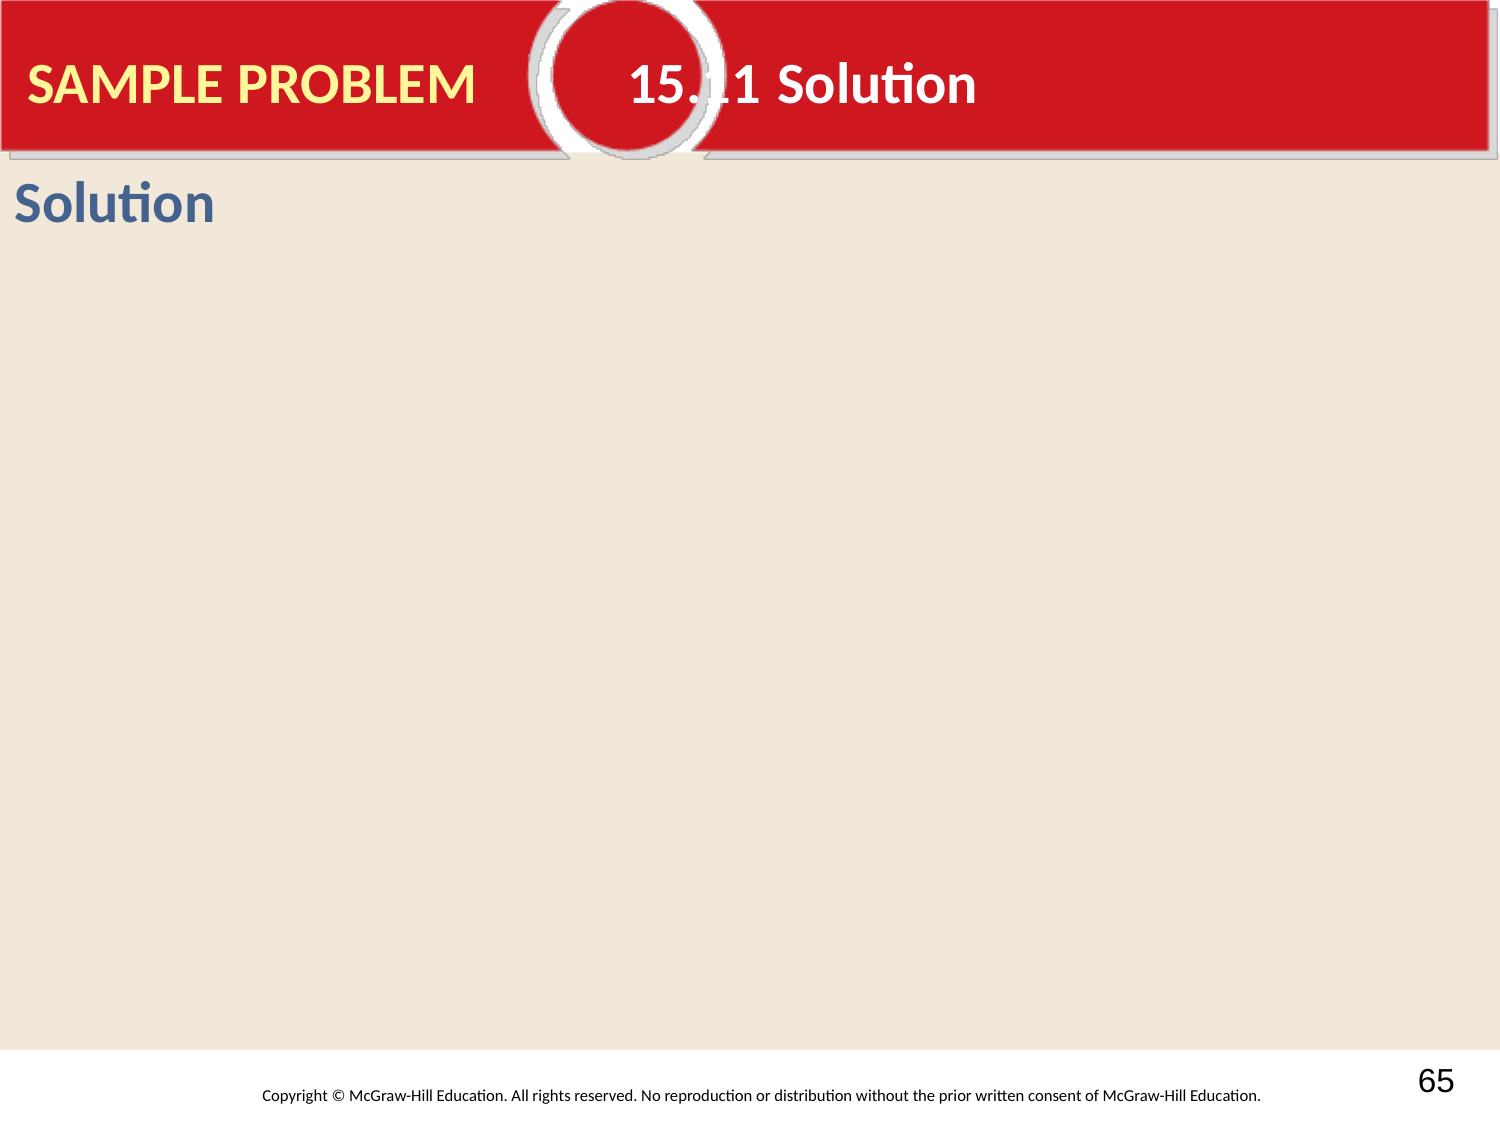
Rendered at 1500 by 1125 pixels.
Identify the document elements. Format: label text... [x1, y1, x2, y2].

title SAMPLE PROBLEM 15.11 Solution [12, 37, 1475, 125]
picture [0, 0, 1500, 162]
list Solution [0, 156, 1465, 238]
